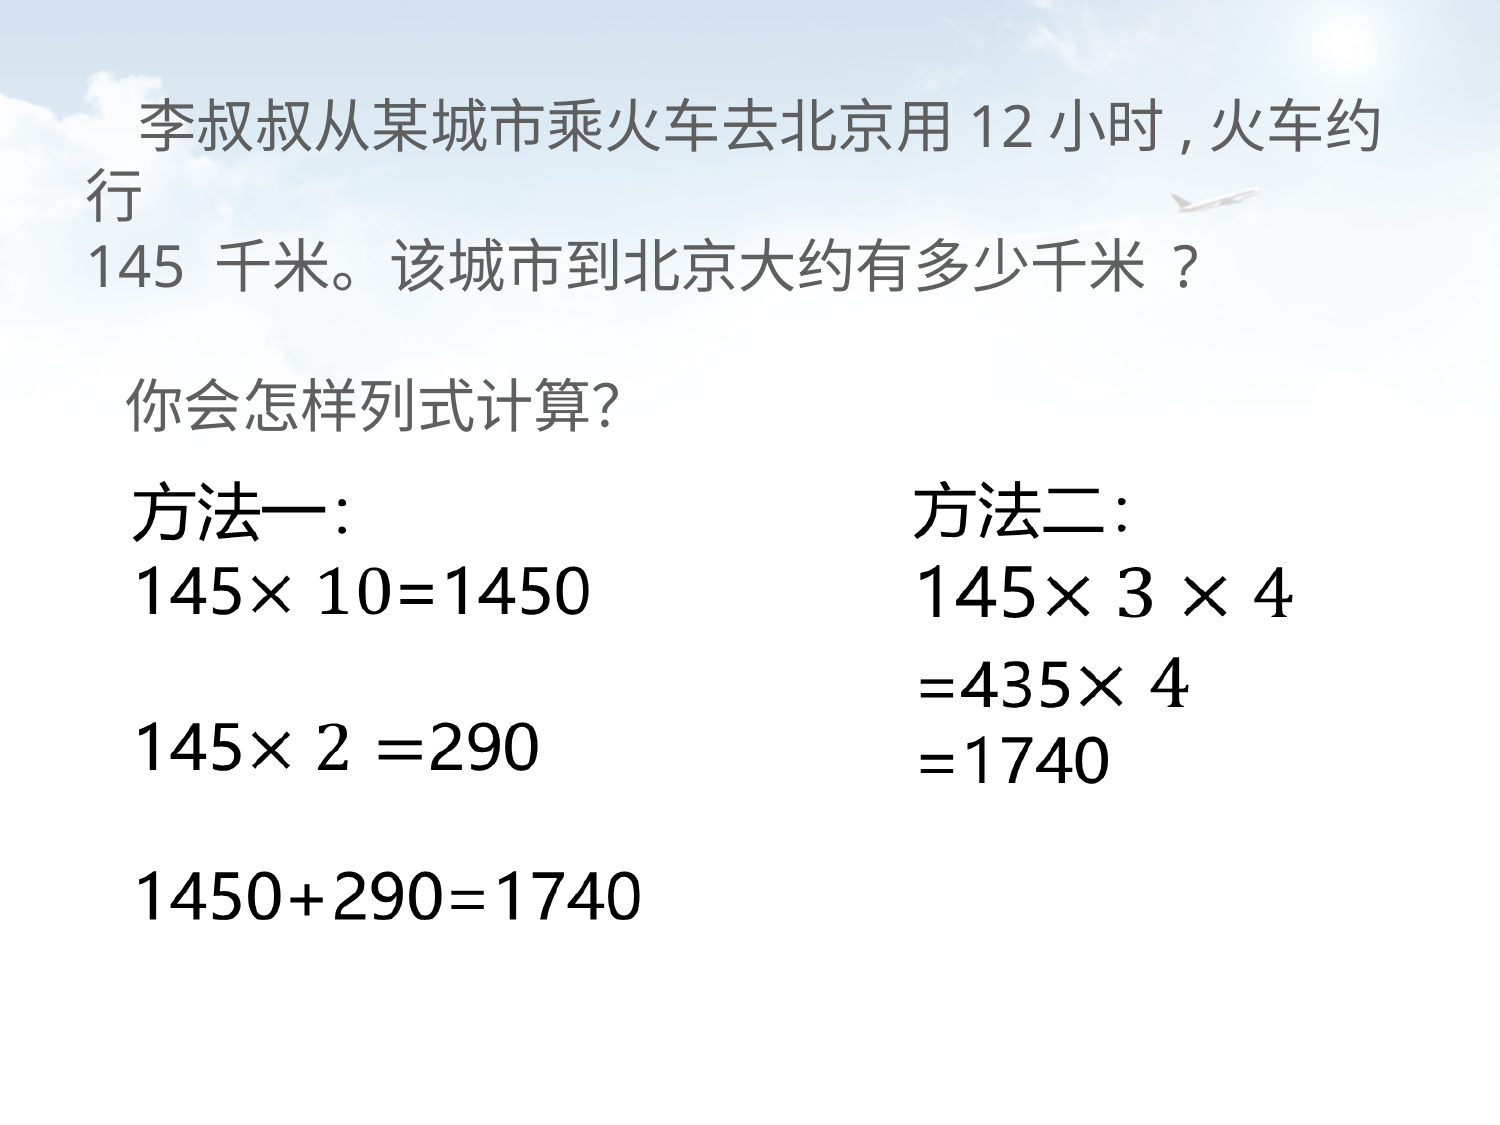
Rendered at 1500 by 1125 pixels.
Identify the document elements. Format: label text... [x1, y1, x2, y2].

text_box [869, 454, 1500, 833]
text_box [93, 454, 720, 971]
text_box 李叔叔从某城市乘火车去北京用12小时,火车约行 145 千米。该城市到北京大约有多少千米 ? 你会怎样列式计算？ [71, 81, 1455, 447]
